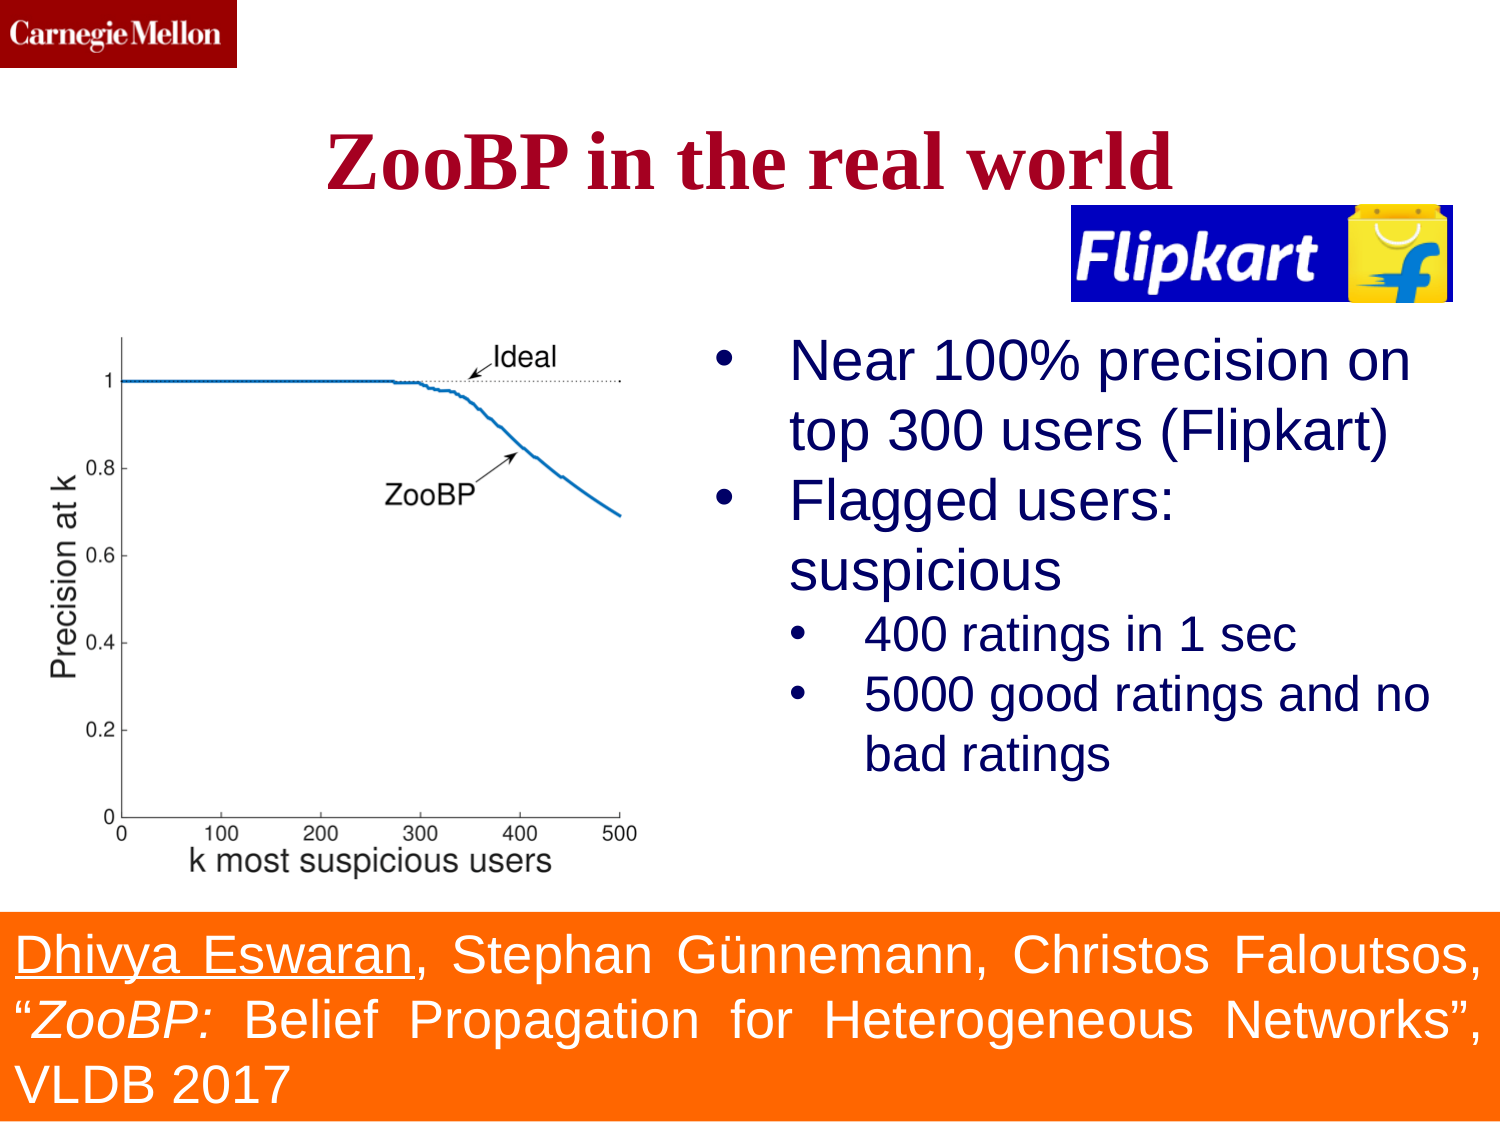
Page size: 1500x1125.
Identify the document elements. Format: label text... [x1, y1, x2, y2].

text_box Near 100% precision on top 300 users (Flipkart) Flagged users: suspicious 400 ratings in 1 sec 5000 good ratings and no bad ratings [699, 314, 1462, 790]
text_box Dhivya Eswaran, Stephan Günnemann, Christos Faloutsos, “ZooBP: Belief Propagation for Heterogeneous Networks”, VLDB 2017 [0, 911, 1500, 1122]
title ZooBP in the real world [112, 99, 1388, 213]
picture [43, 326, 642, 884]
picture [0, 0, 237, 68]
picture [1070, 204, 1454, 303]
